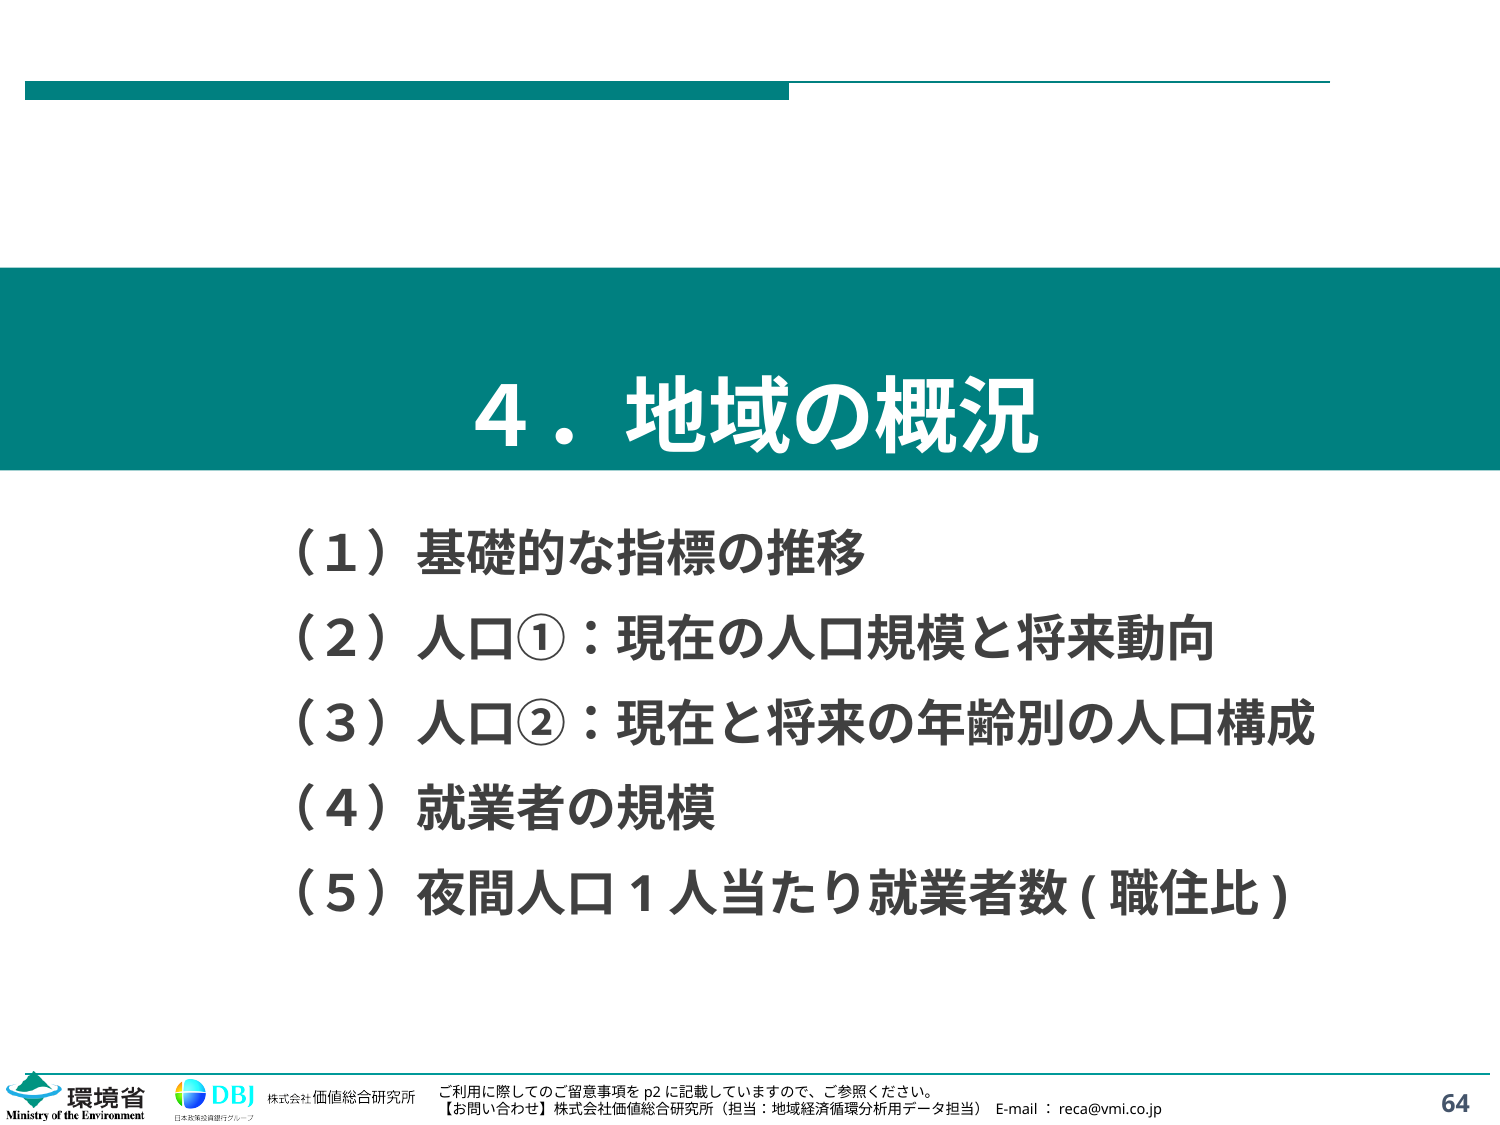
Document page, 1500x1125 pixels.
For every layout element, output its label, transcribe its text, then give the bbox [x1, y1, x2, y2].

list （１）基礎的な指標の推移 （２）人口①：現在の人口規模と将来動向 （３）人口②：現在と将来の年齢別の人口構成 （４）就業者の規模 （５）夜間人口1人当たり就業者数(職住比) [266, 510, 1389, 933]
picture [2, 1071, 148, 1125]
slide_number 64 [1411, 1079, 1500, 1122]
picture [171, 1075, 419, 1125]
title ４．地域の概況 [0, 267, 1500, 471]
